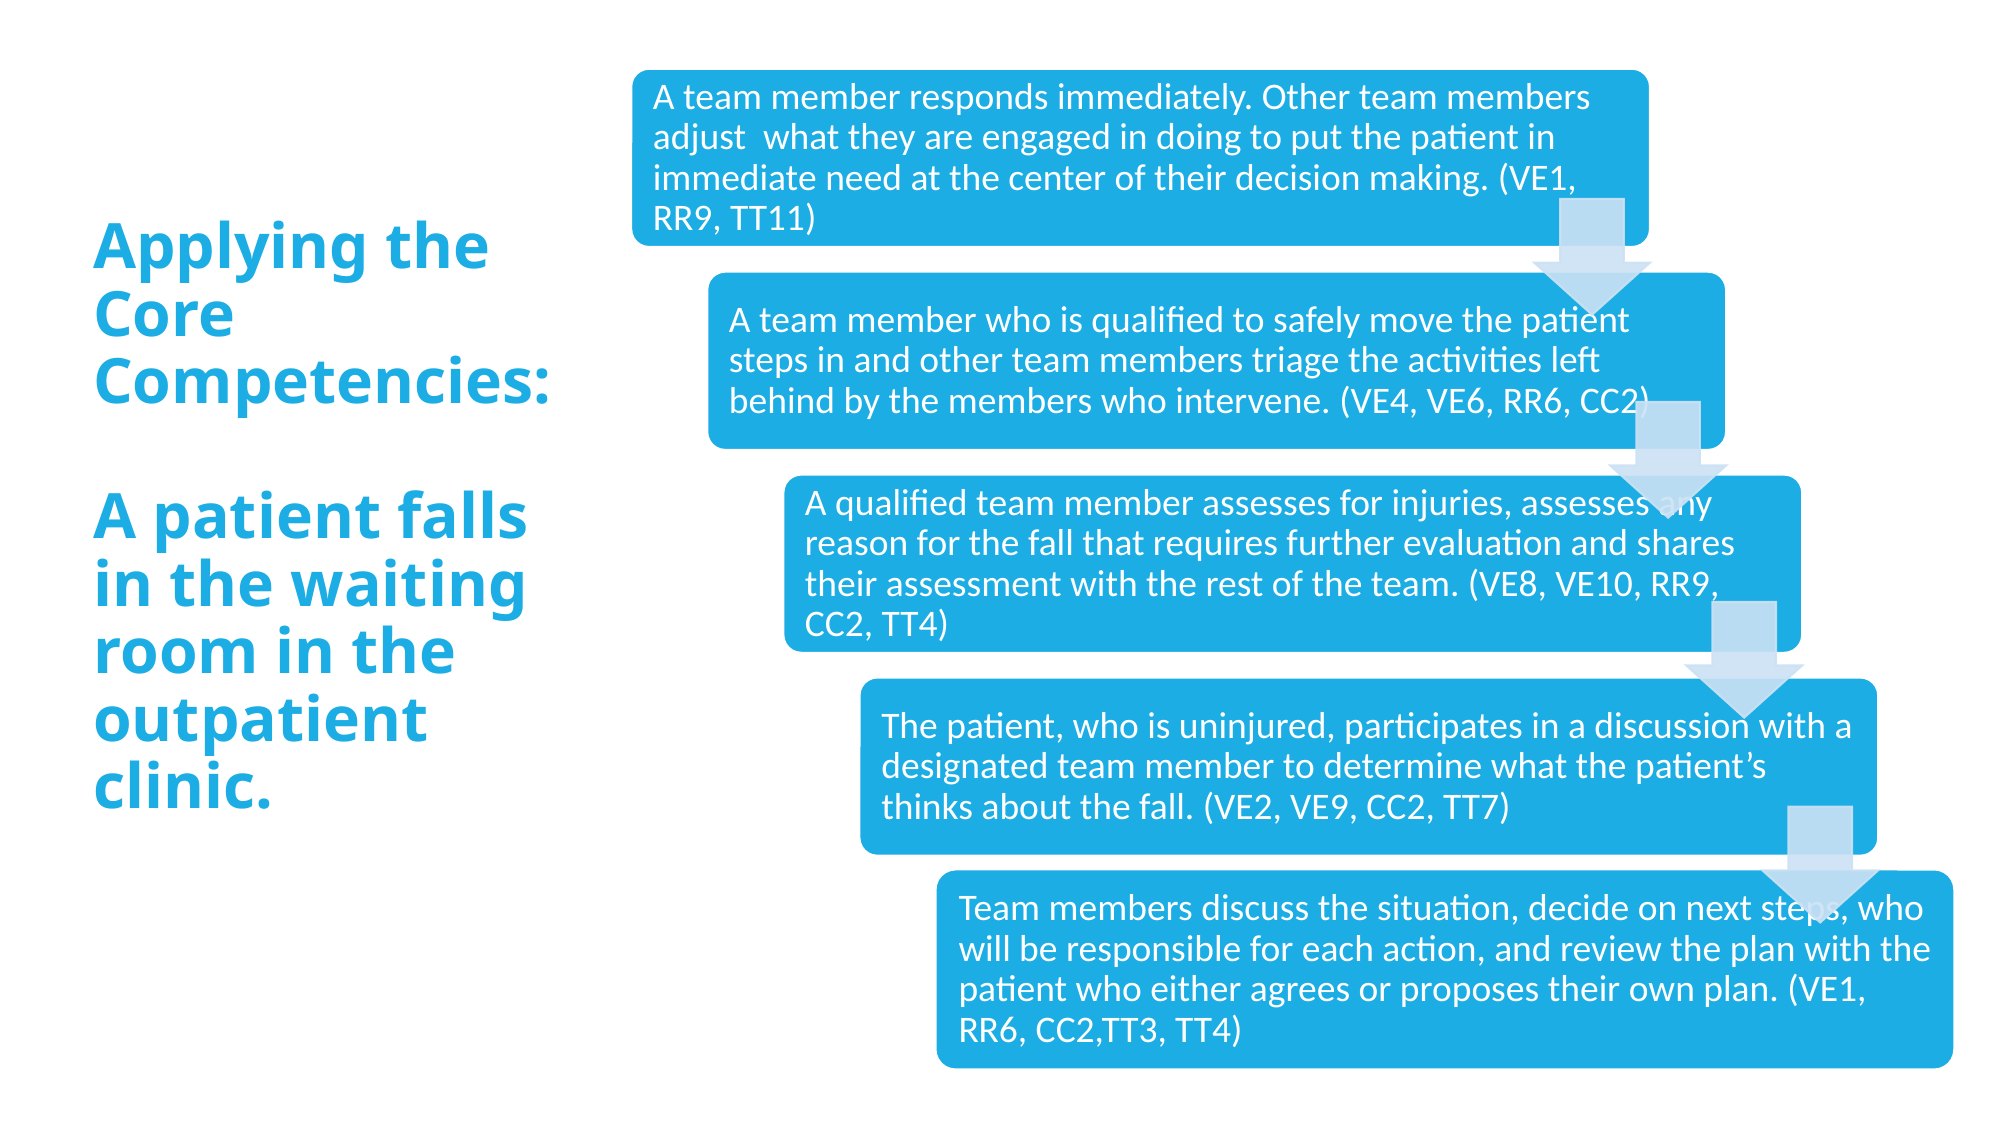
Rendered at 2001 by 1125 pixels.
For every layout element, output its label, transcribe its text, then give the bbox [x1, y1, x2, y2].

title Applying the Core Competencies: A patient falls in the waiting room in the outpatient clinic. [78, 184, 569, 905]
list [631, 74, 1955, 1064]
